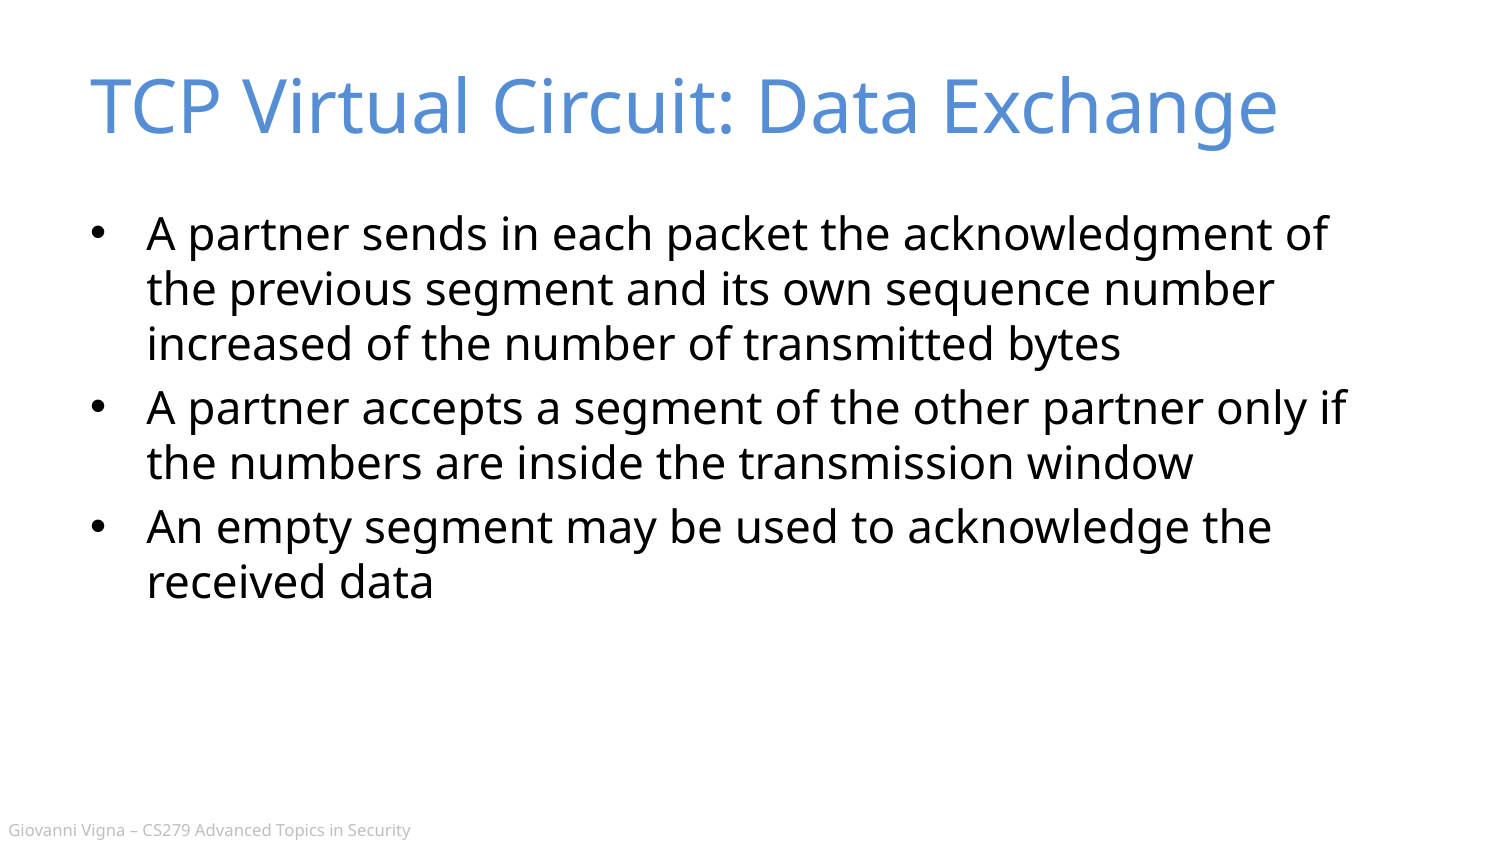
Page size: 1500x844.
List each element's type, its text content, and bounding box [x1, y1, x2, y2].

title TCP Virtual Circuit: Data Exchange [75, 33, 1425, 175]
list A partner sends in each packet the acknowledgment of the previous segment and its own sequence number increased of the number of transmitted bytes A partner accepts a segment of the other partner only if the numbers are inside the transmission window An empty segment may be used to acknowledge the received data [75, 196, 1425, 813]
